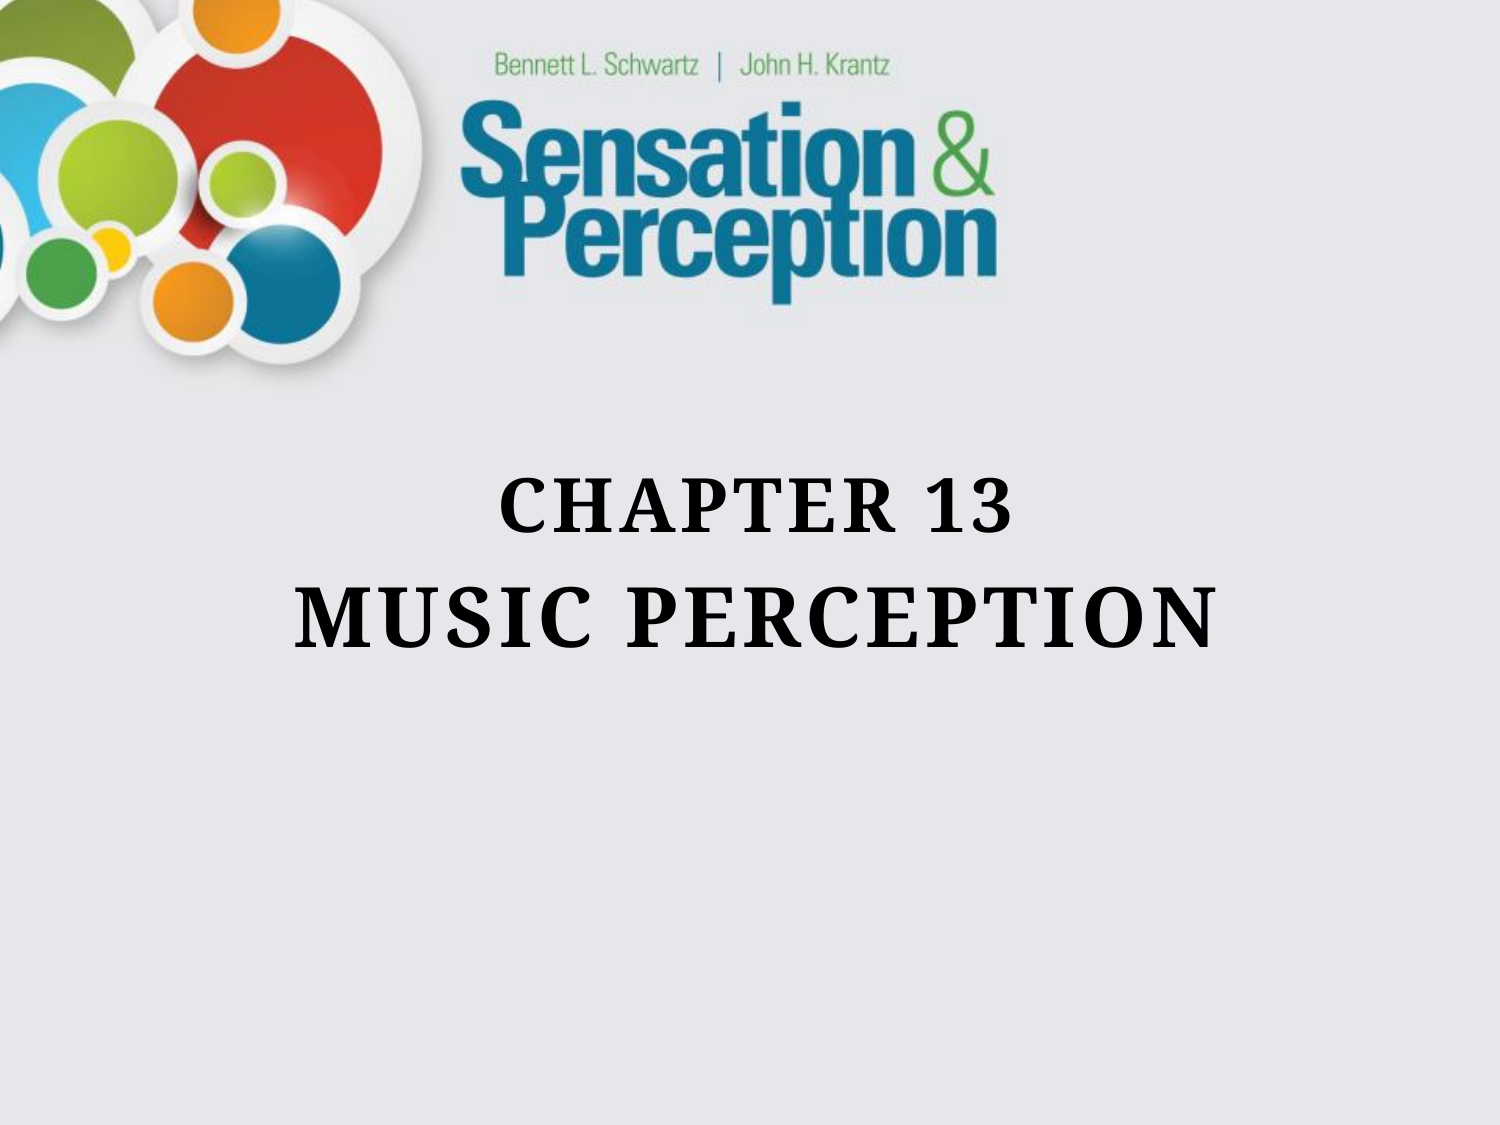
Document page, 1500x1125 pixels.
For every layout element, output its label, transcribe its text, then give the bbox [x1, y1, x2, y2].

list CHAPTER 13 MUSIC PERCEPTION [224, 450, 1288, 725]
picture [0, 0, 1500, 1125]
